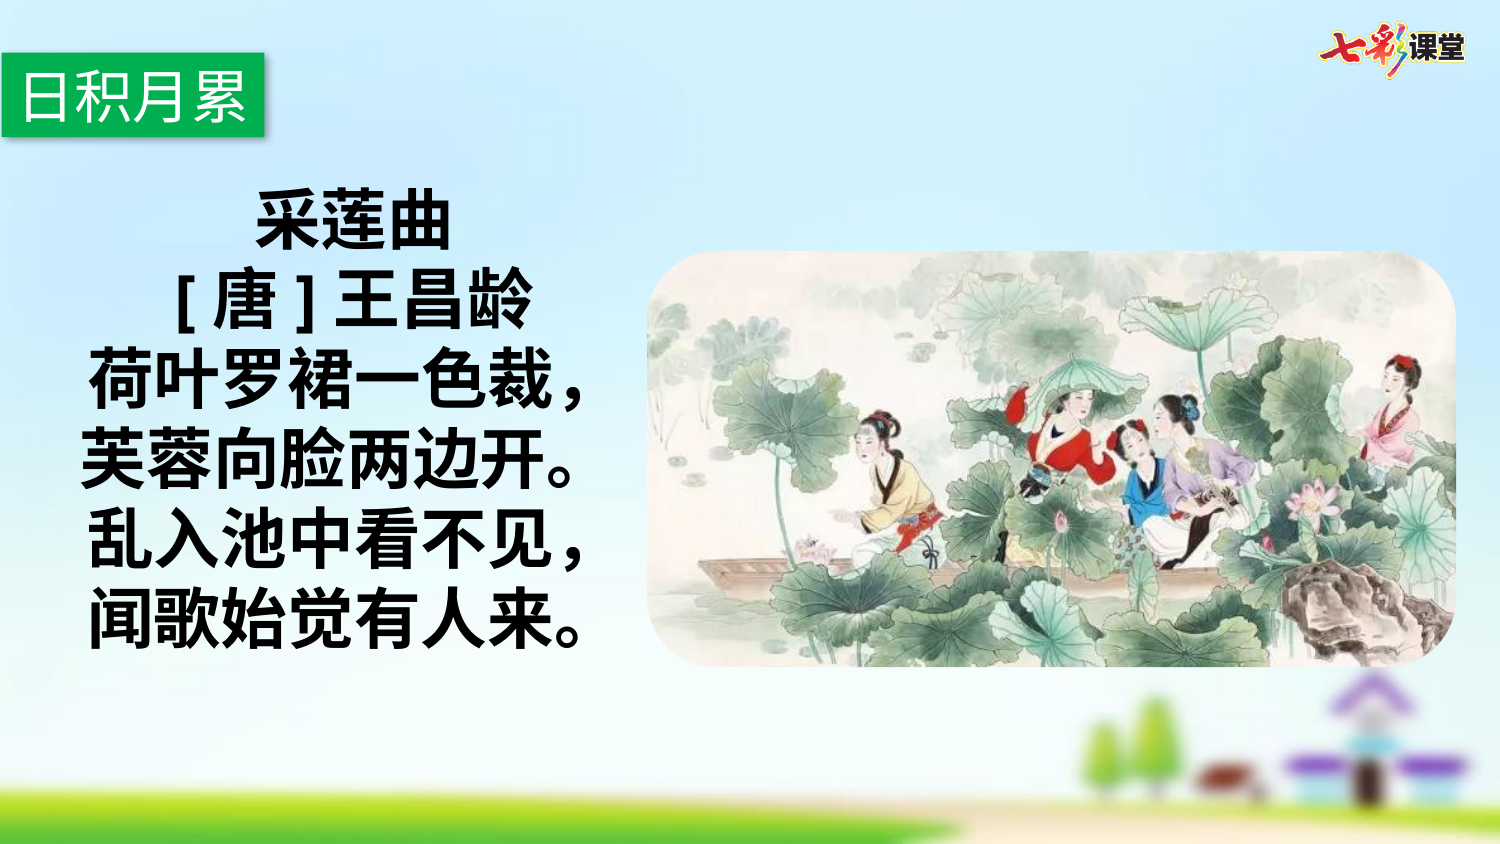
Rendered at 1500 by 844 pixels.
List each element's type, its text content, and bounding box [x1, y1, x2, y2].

text_box 日积月累 [1, 52, 265, 138]
picture [0, 0, 1500, 844]
text_box 采莲曲 [唐]王昌龄 荷叶罗裙一色裁， 芙蓉向脸两边开。 乱入池中看不见， 闻歌始觉有人来。 [64, 170, 644, 745]
